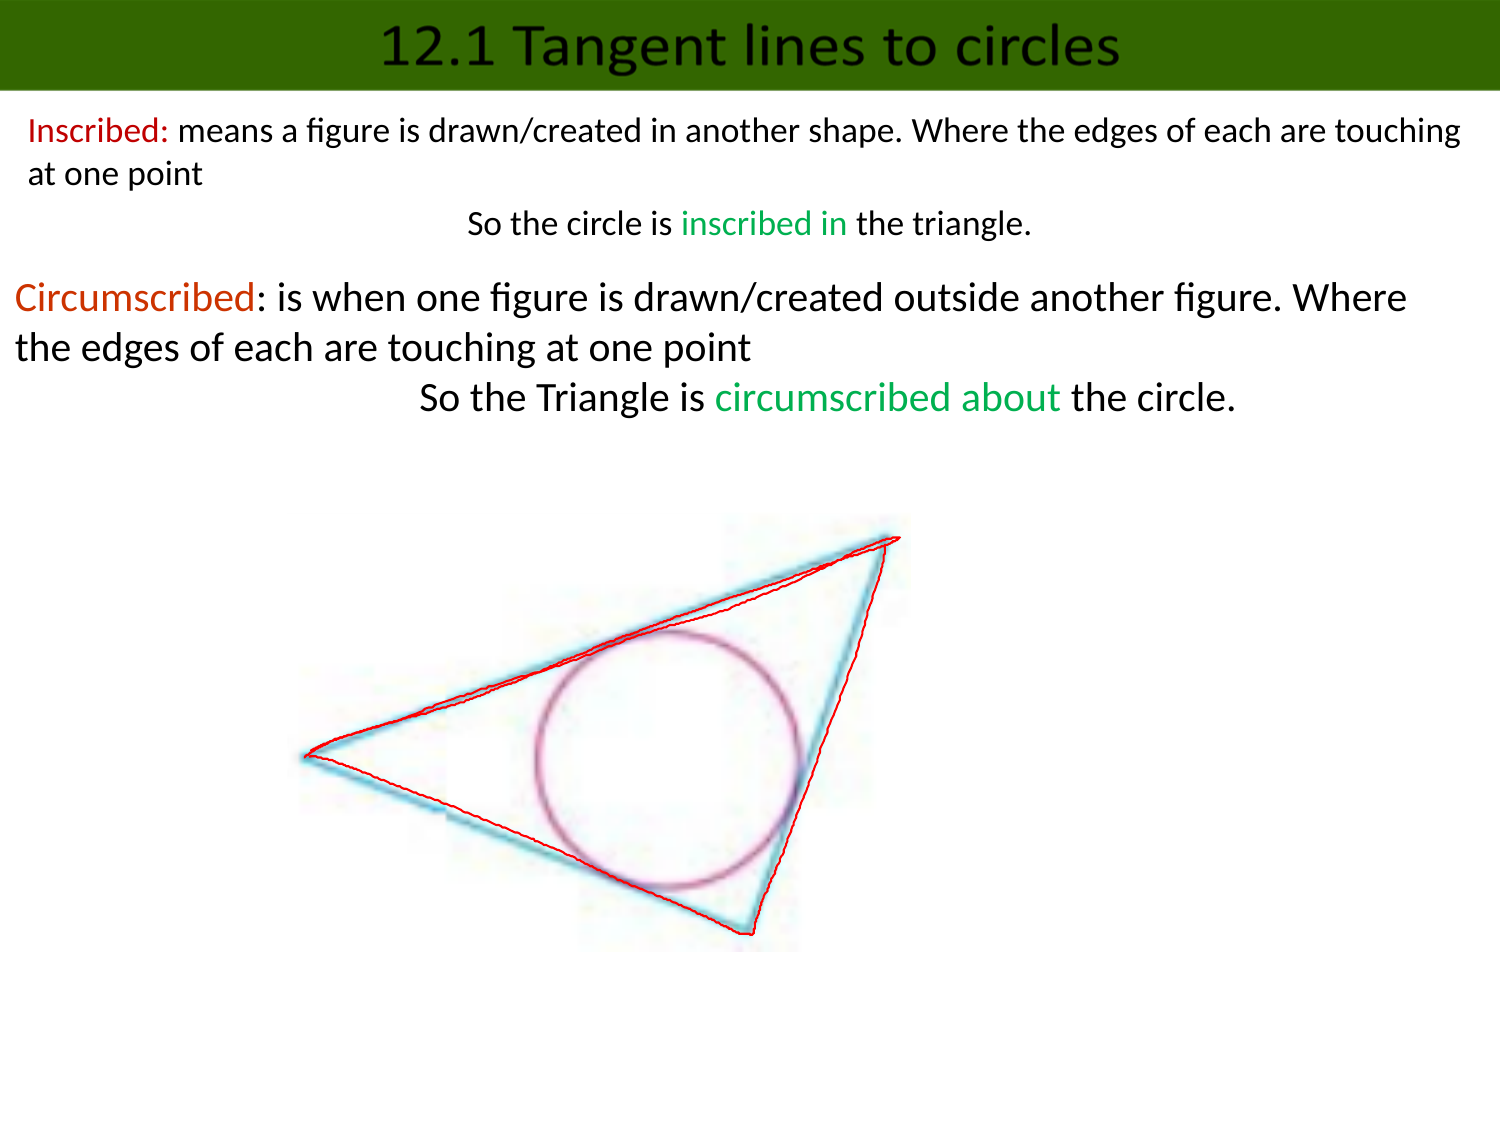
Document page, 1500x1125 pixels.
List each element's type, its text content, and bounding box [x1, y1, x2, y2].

text_box Circumscribed: is when one figure is drawn/created outside another figure. Where the edges of each are touching at one point So the Triangle is circumscribed about the circle. [0, 262, 1456, 428]
picture [287, 512, 911, 952]
picture [0, 0, 1500, 118]
list Inscribed: means a figure is drawn/created in another shape. Where the edges of each are touching at one point So the circle is inscribed in the triangle. [12, 126, 1488, 250]
